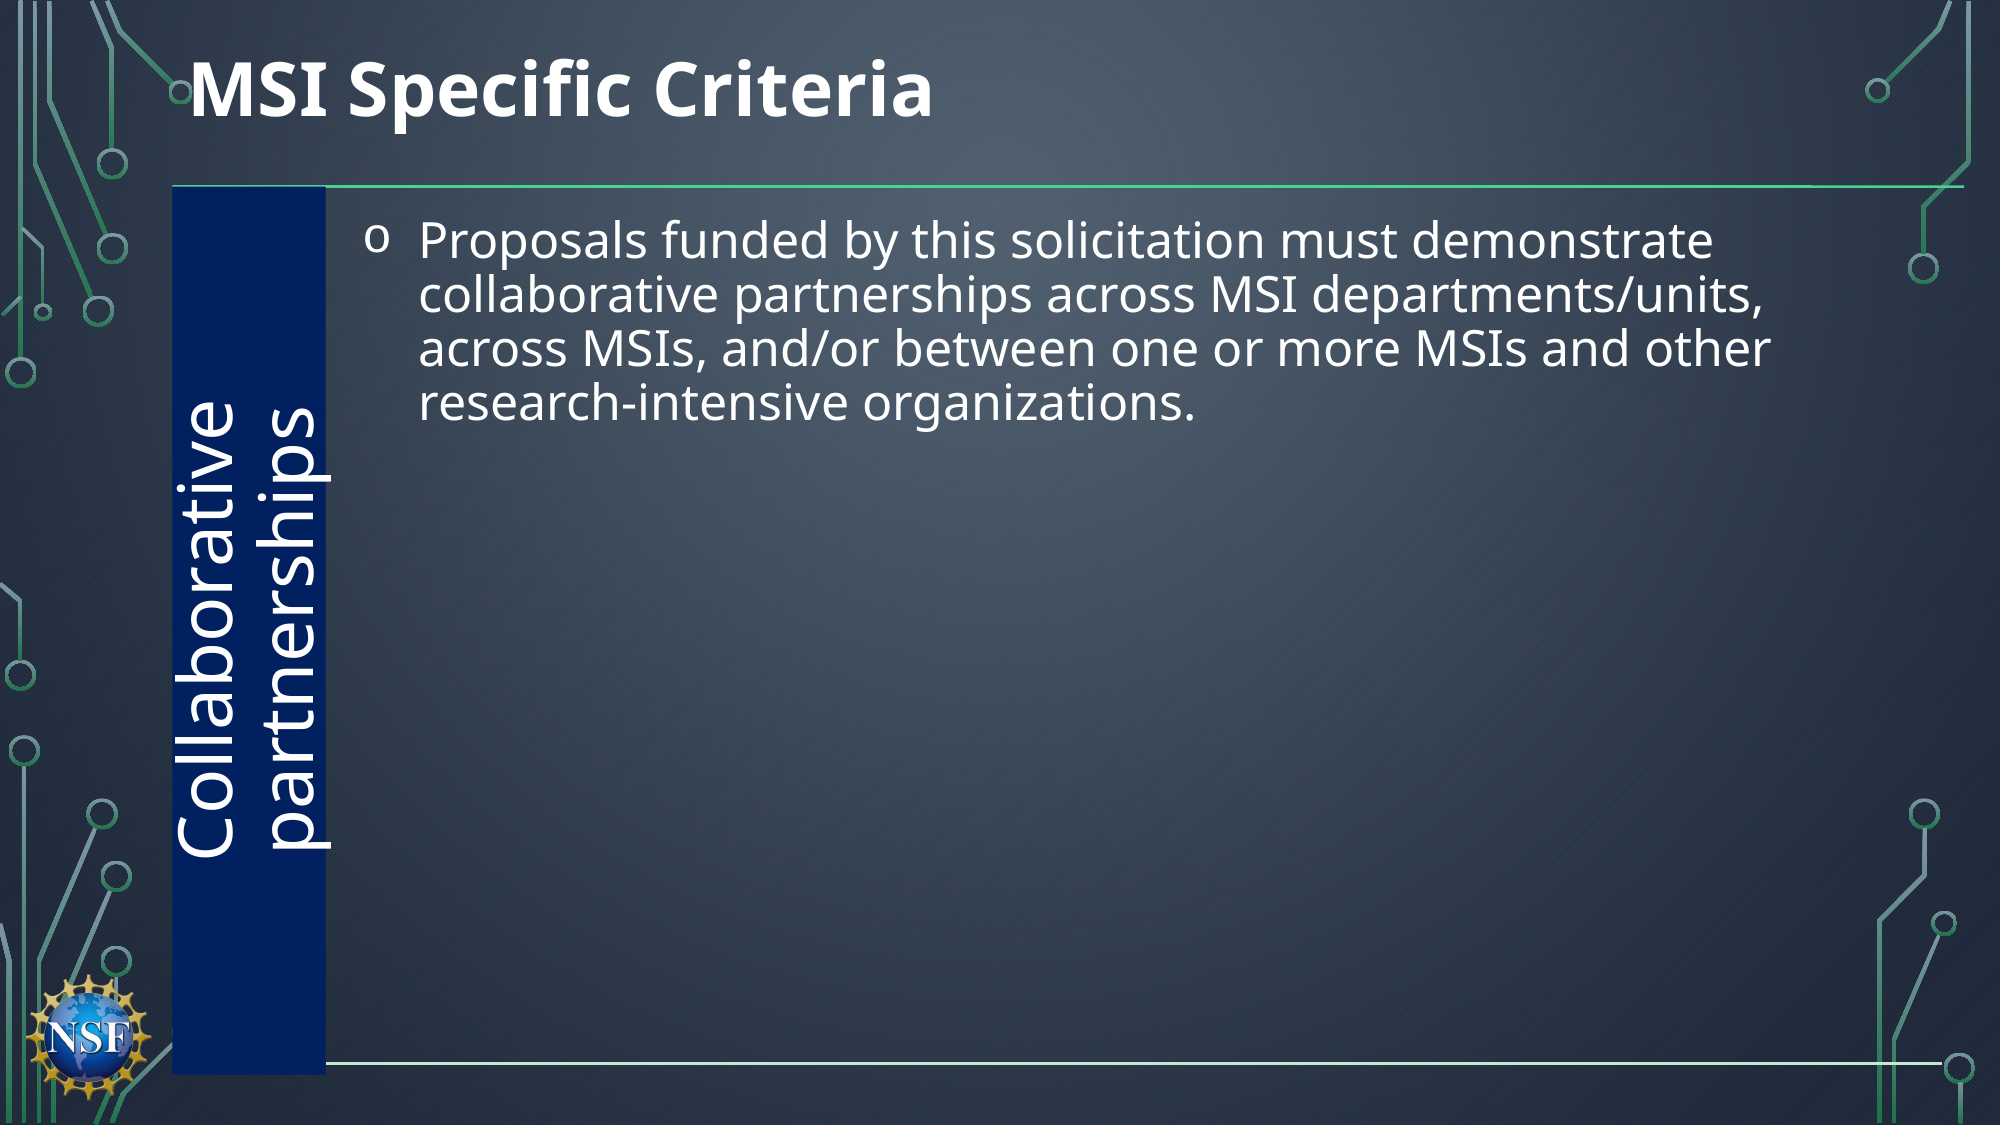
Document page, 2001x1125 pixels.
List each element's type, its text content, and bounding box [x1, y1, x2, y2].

picture [24, 972, 153, 1102]
title MSI Specific Criteria [172, 14, 1798, 172]
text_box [172, 186, 1965, 1075]
